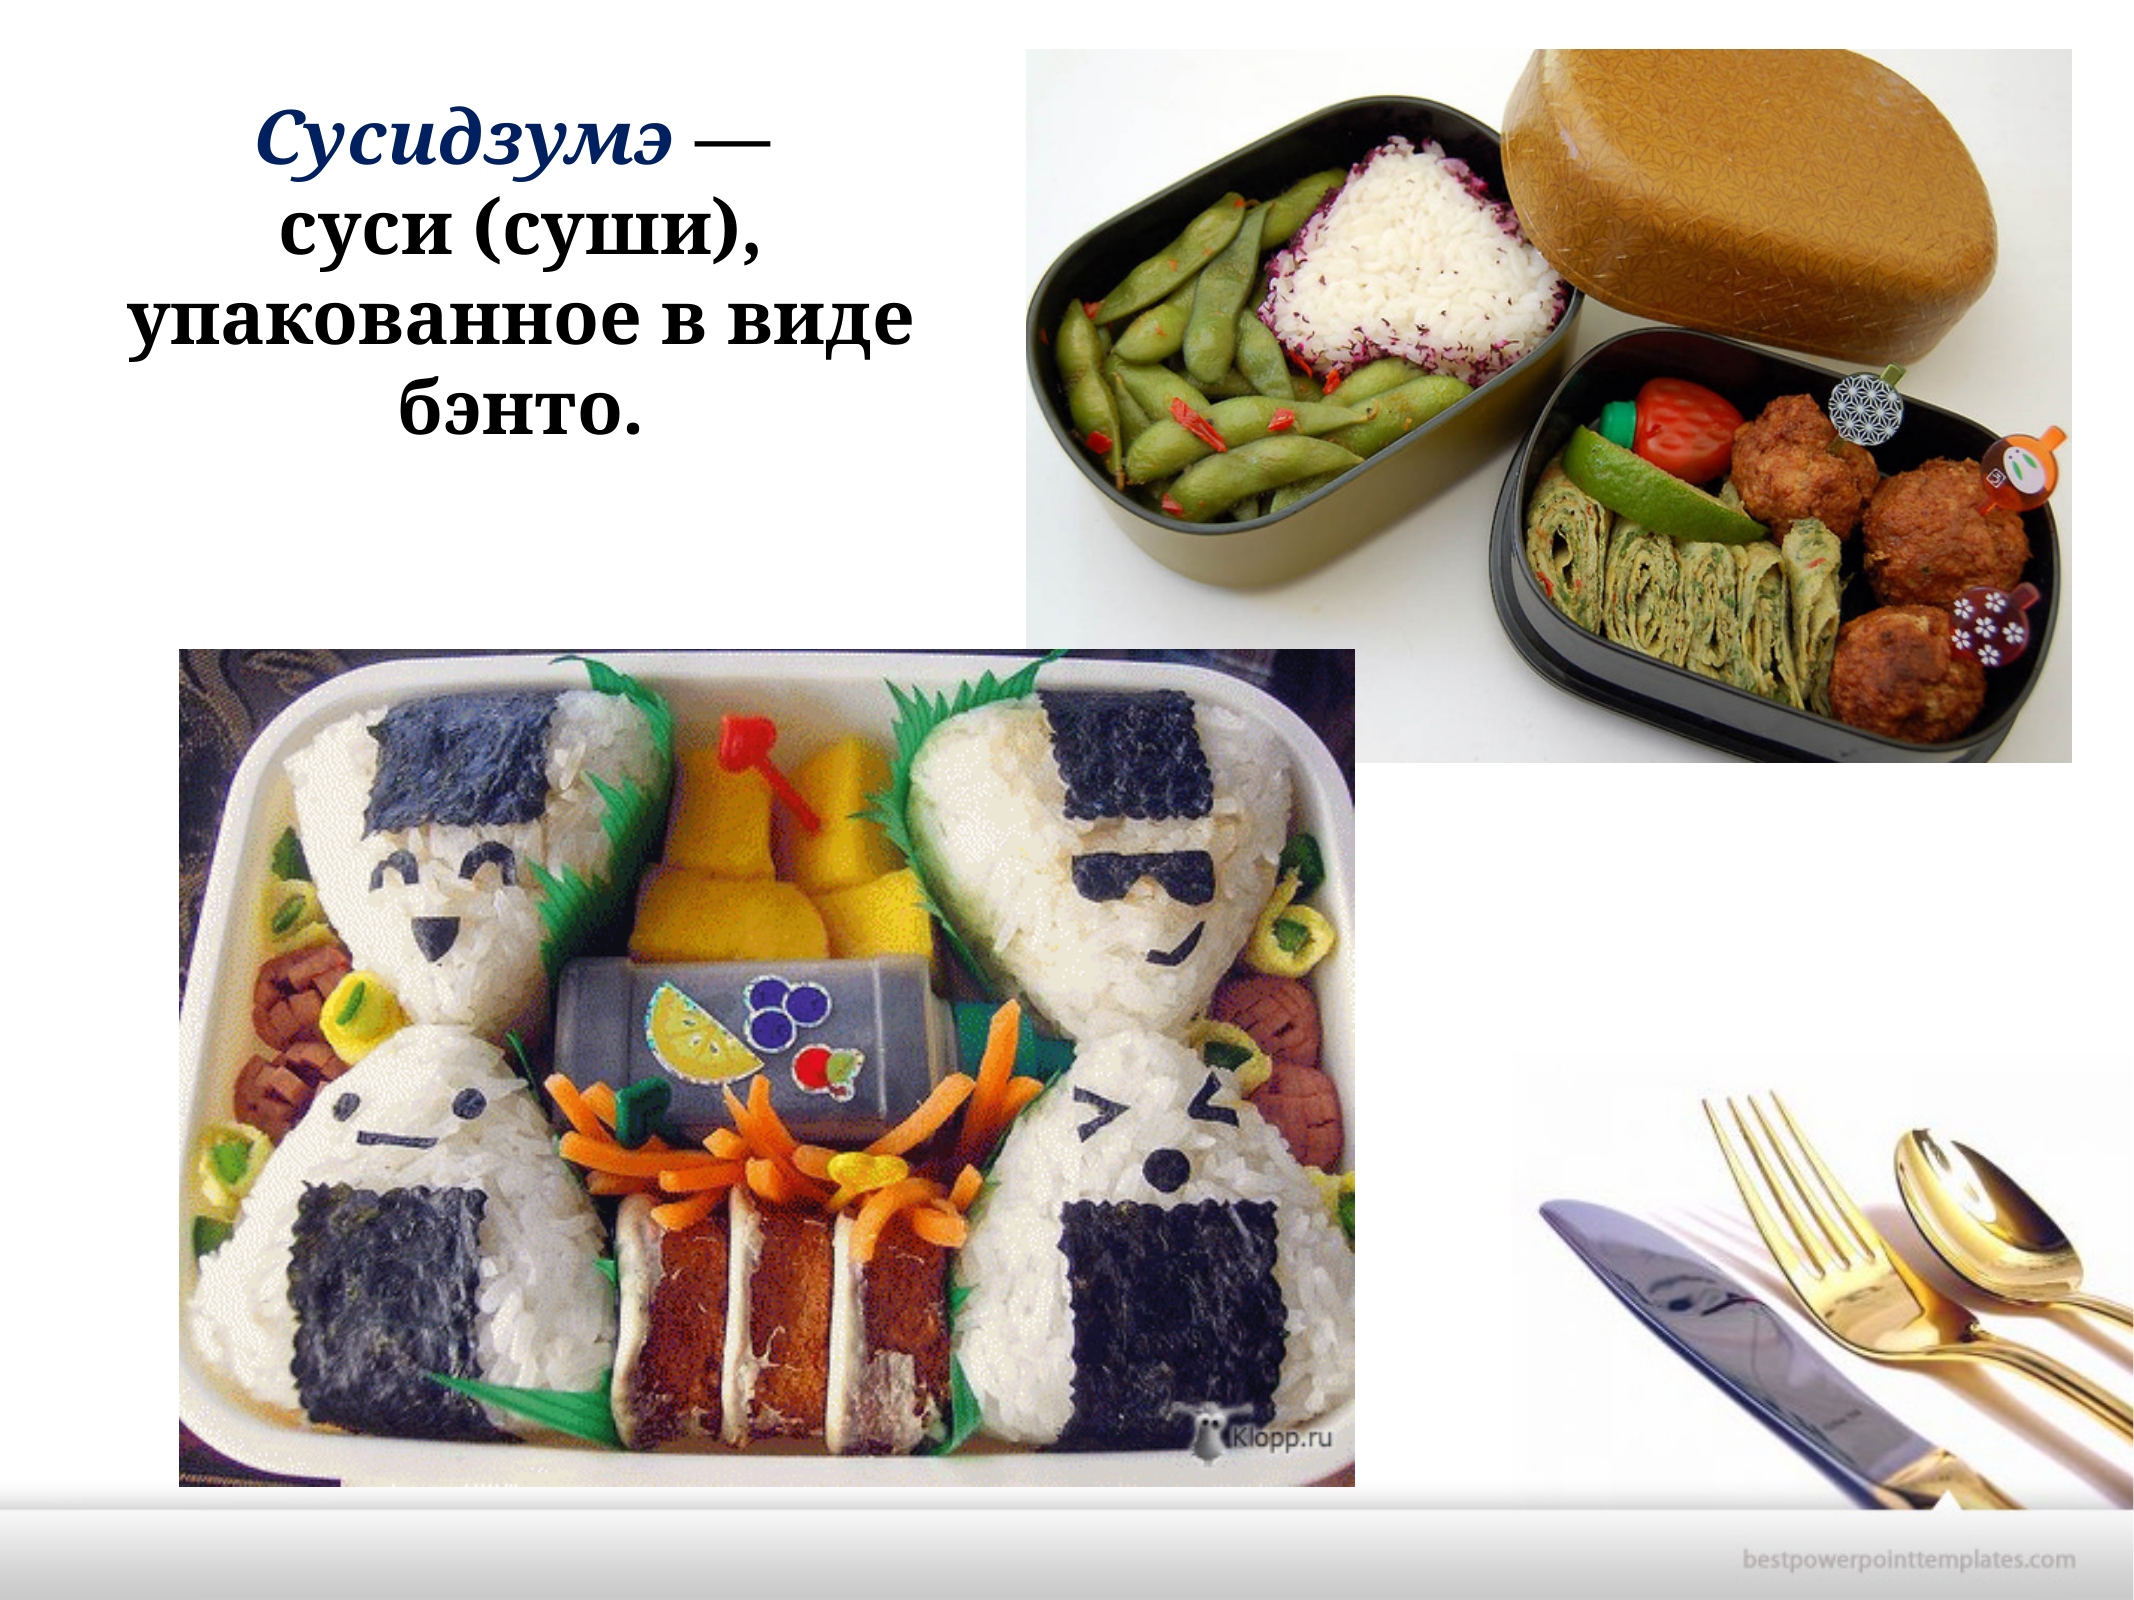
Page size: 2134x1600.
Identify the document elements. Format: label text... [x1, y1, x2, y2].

text_box Сусидзумэ — суси (суши), упакованное в виде бэнто. [0, 81, 1020, 457]
picture [0, 0, 2134, 1600]
